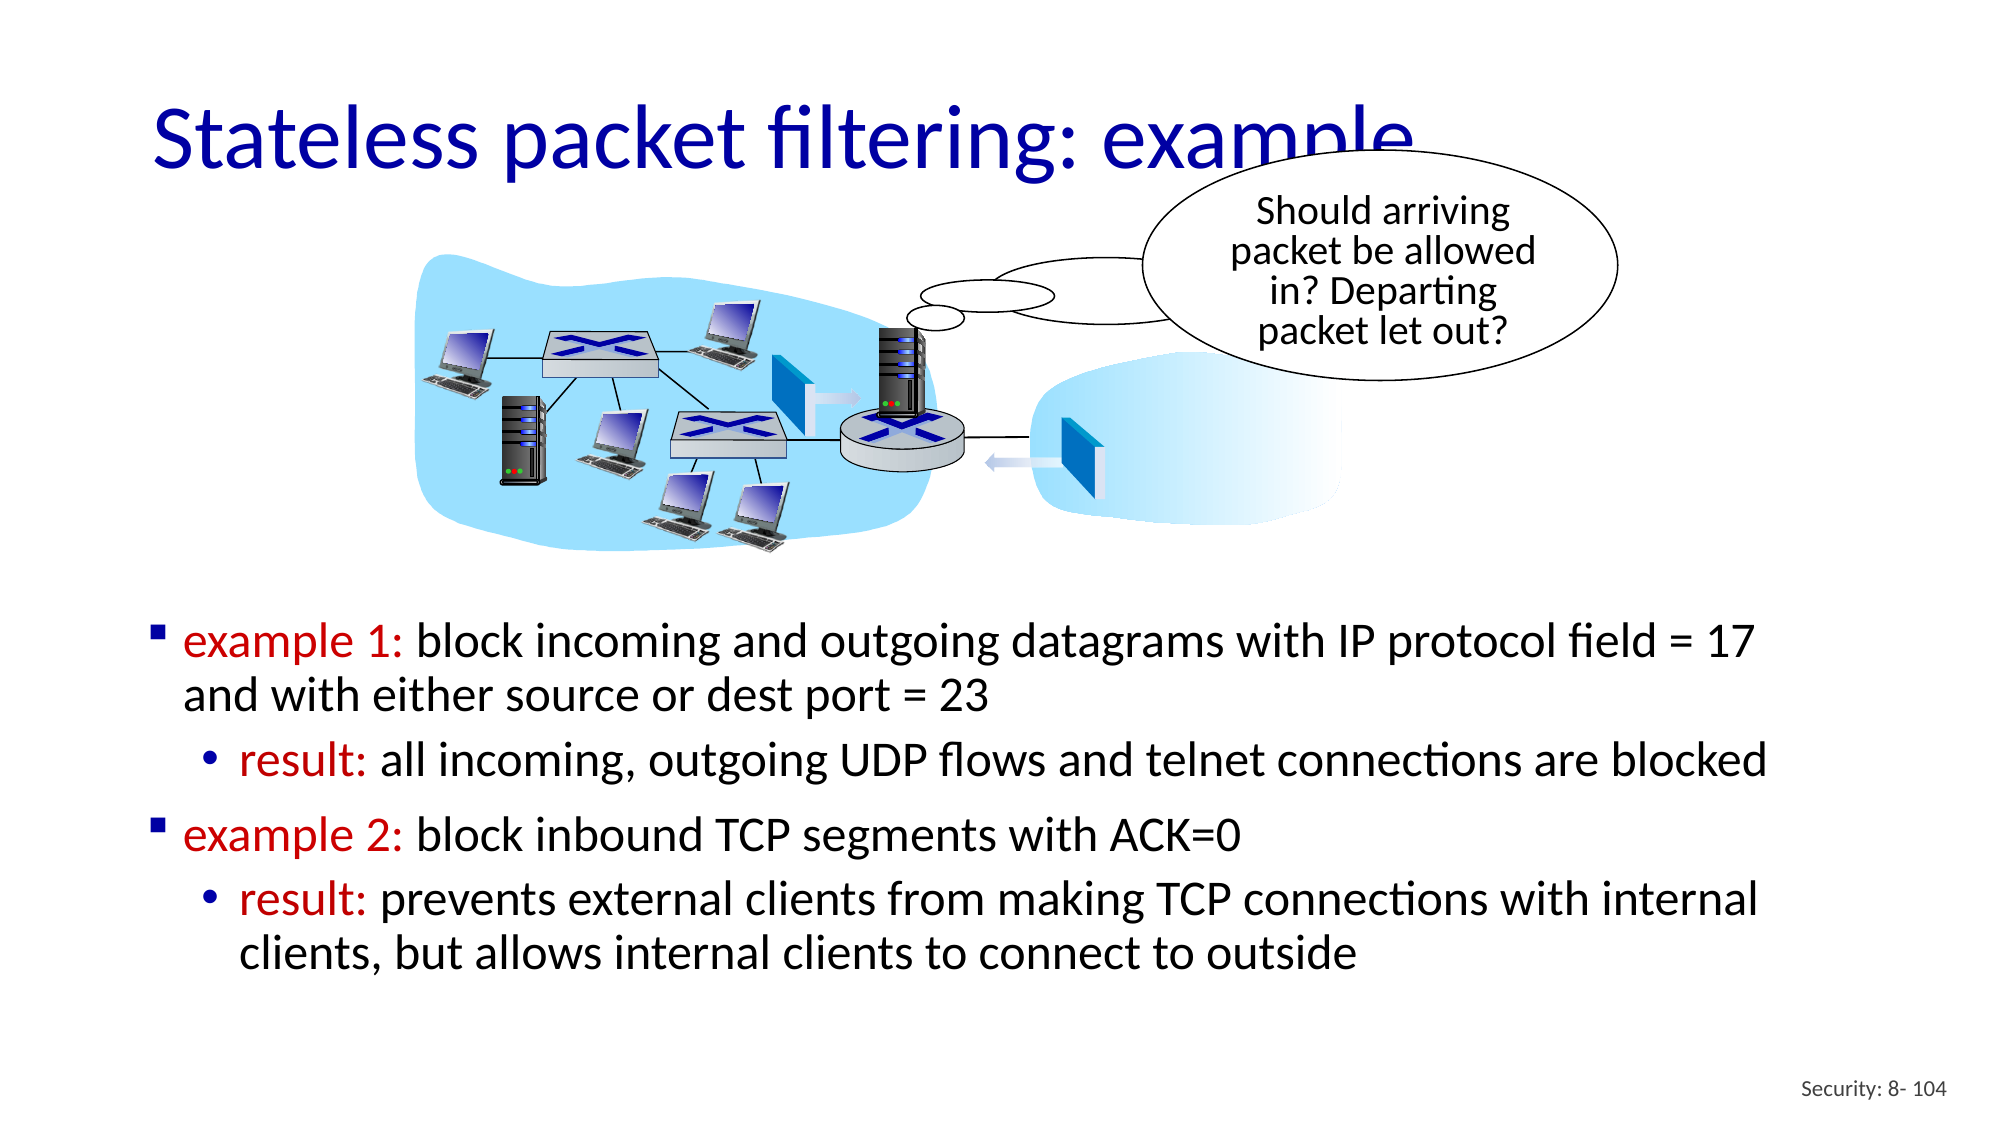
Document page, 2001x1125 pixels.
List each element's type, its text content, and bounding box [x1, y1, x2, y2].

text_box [1142, 149, 1618, 381]
text_box [414, 254, 932, 552]
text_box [698, 478, 792, 558]
slide_number Security: 8- 104 [1512, 1056, 1963, 1117]
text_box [670, 411, 788, 459]
text_box Stateless packet filtering: example [137, 65, 1863, 213]
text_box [623, 467, 717, 547]
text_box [542, 331, 659, 378]
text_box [500, 396, 548, 485]
text_box [1032, 358, 1342, 525]
text_box example 1: block incoming and outgoing datagrams with IP protocol field = 17 and with either source or dest port = 23 result: all incoming, outgoing UDP flows and telnet connections are blocked example 2: block inbound TCP segments with ACK=0 result: prevents external clients from making TCP connections with internal clients, but allows internal clients to connect to outside [110, 607, 1824, 1050]
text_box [984, 417, 1106, 500]
text_box [920, 279, 1055, 313]
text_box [403, 325, 497, 405]
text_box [876, 328, 926, 418]
text_box [926, 363, 938, 407]
text_box [906, 305, 965, 331]
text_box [557, 405, 651, 485]
text_box [995, 257, 1142, 325]
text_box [771, 354, 861, 437]
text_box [669, 296, 763, 376]
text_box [840, 407, 965, 472]
